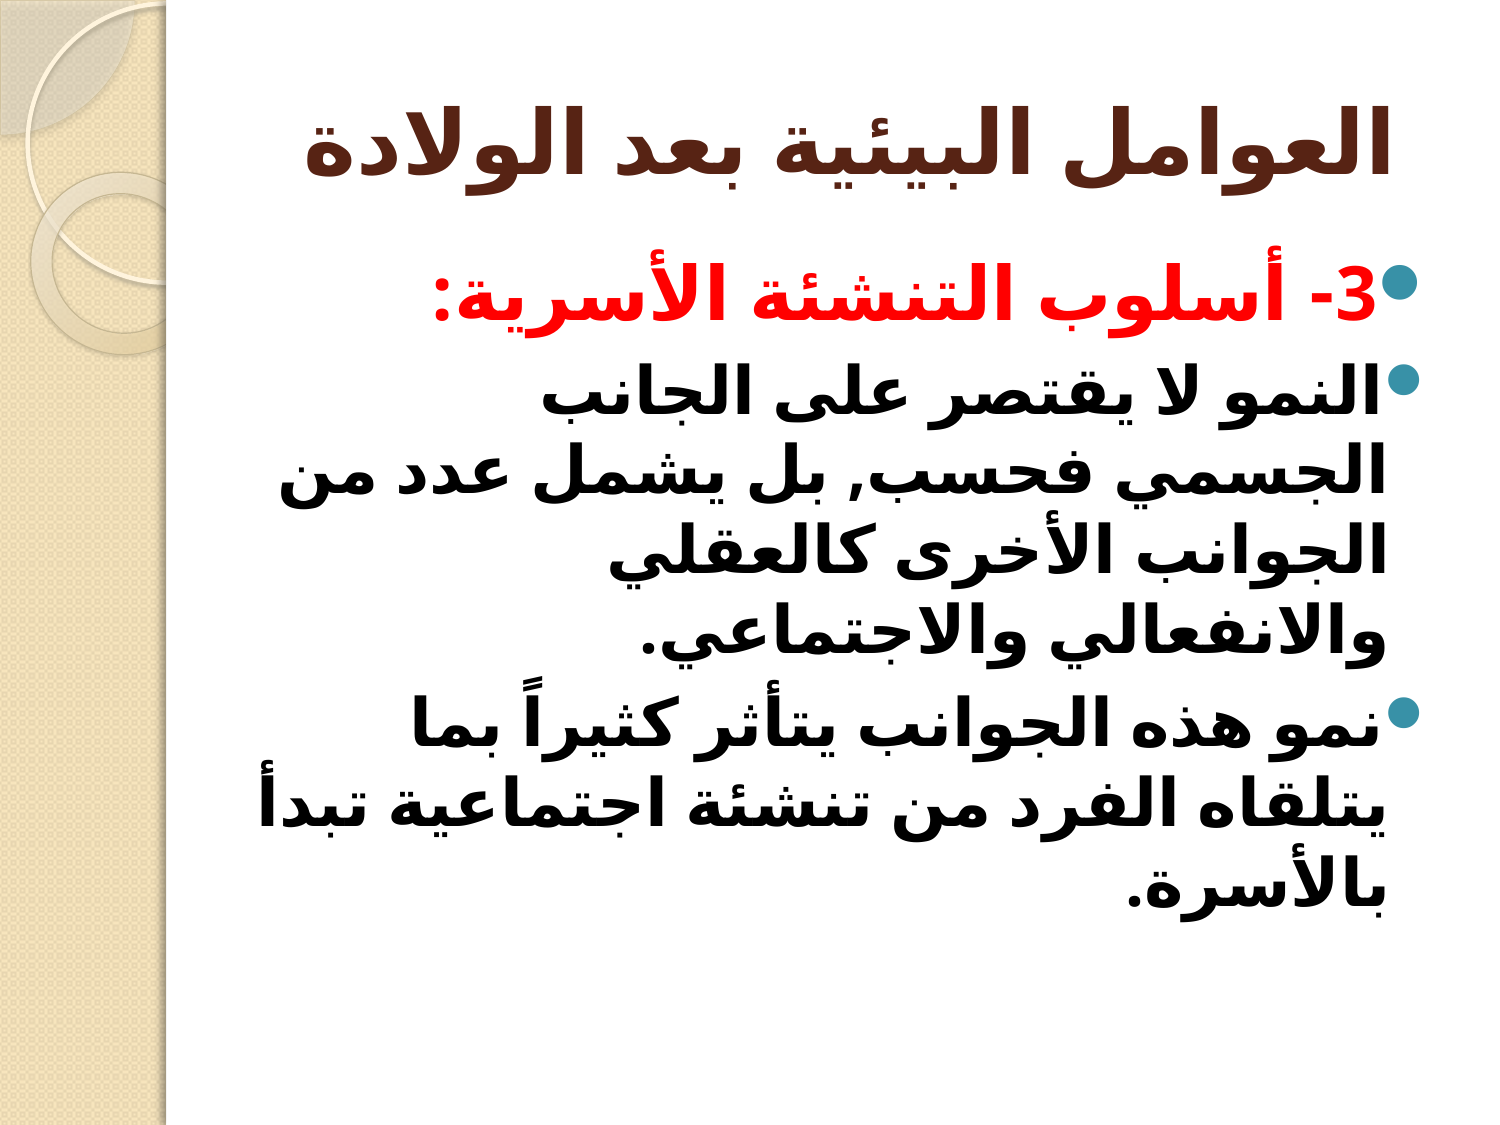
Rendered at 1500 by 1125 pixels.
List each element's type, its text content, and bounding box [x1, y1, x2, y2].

title العوامل البيئية بعد الولادة [235, 45, 1466, 233]
list 3- أسلوب التنشئة الأسرية: النمو لا يقتصر على الجانب الجسمي فحسب, بل يشمل عدد من الجوانب الأخرى كالعقلي والانفعالي والاجتماعي. نمو هذه الجوانب يتأثر كثيراً بما يتلقاه الفرد من تنشئة اجتماعية تبدأ بالأسرة. [235, 237, 1466, 1025]
